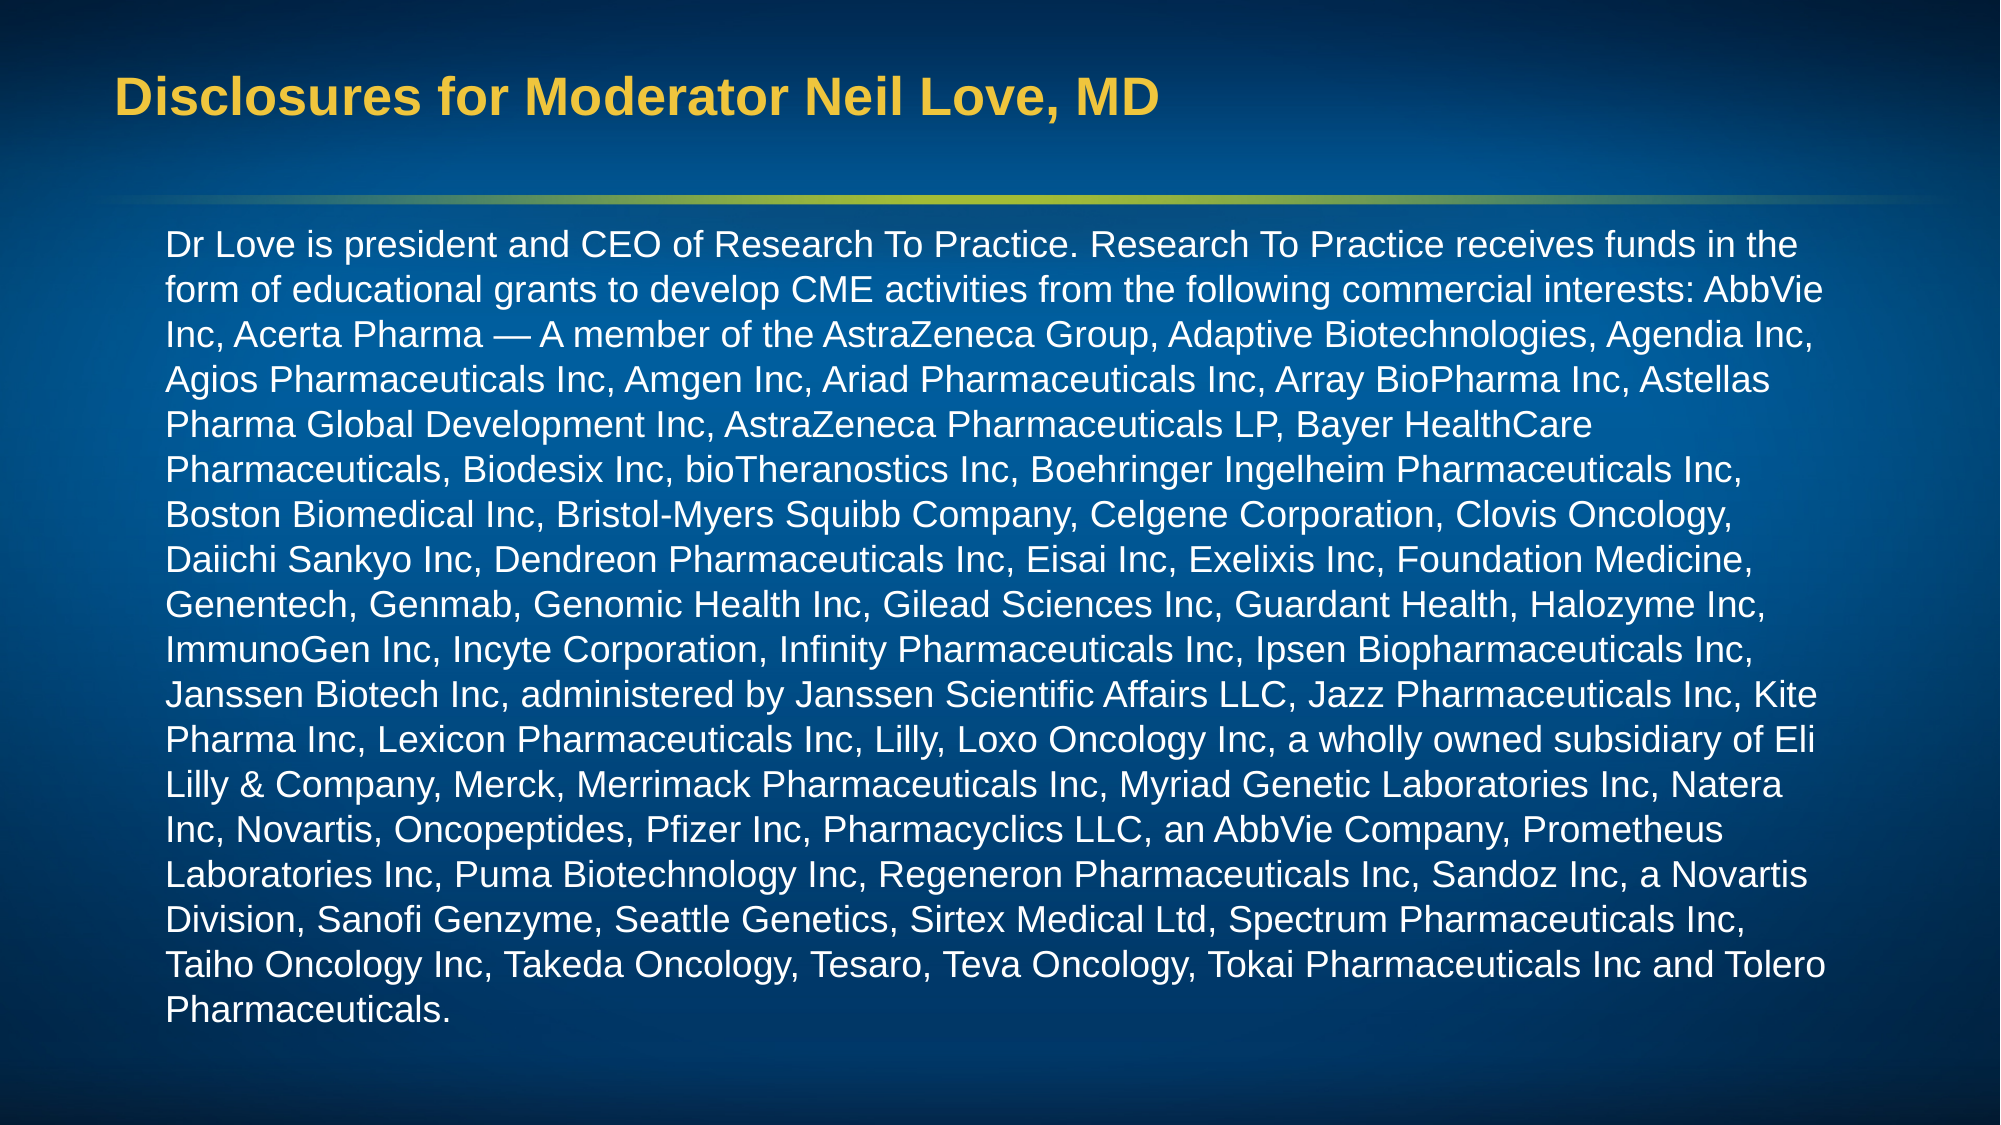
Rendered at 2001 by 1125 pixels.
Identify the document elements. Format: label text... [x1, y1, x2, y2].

list Dr Love is president and CEO of Research To Practice. Research To Practice receives funds in the form of educational grants to develop CME activities from the following commercial interests: AbbVie Inc, Acerta Pharma — A member of the AstraZeneca Group, Adaptive Biotechnologies, Agendia Inc, Agios Pharmaceuticals Inc, Amgen Inc, Ariad Pharmaceuticals Inc, Array BioPharma Inc, Astellas Pharma Global Development Inc, AstraZeneca Pharmaceuticals LP, Bayer HealthCare Pharmaceuticals, Biodesix Inc, bioTheranostics Inc, Boehringer Ingelheim Pharmaceuticals Inc, Boston Biomedical Inc, Bristol-Myers Squibb Company, Celgene Corporation, Clovis Oncology, Daiichi Sankyo Inc, Dendreon Pharmaceuticals Inc, Eisai Inc, Exelixis Inc, Foundation Medicine, Genentech, Genmab, Genomic Health Inc, Gilead Sciences Inc, Guardant Health, Halozyme Inc, ImmunoGen Inc, Incyte Corporation, Infinity Pharmaceuticals Inc, Ipsen Biopharmaceuticals Inc, Janssen Biotech Inc, administered by Janssen Scientific Affairs LLC, Jazz Pharmaceuticals Inc, Kite Pharma Inc, Lexicon Pharmaceuticals Inc, Lilly, Loxo Oncology Inc, a wholly owned subsidiary of Eli Lilly & Company, Merck, Merrimack Pharmaceuticals Inc, Myriad Genetic Laboratories Inc, Natera Inc, Novartis, Oncopeptides, Pfizer Inc, Pharmacyclics LLC, an AbbVie Company, Prometheus Laboratories Inc, Puma Biotechnology Inc, Regeneron Pharmaceuticals Inc, Sandoz Inc, a Novartis Division, Sanofi Genzyme, Seattle Genetics, Sirtex Medical Ltd, Spectrum Pharmaceuticals Inc, Taiho Oncology Inc, Takeda Oncology, Tesaro, Teva Oncology, Tokai Pharmaceuticals Inc and Tolero Pharmaceuticals. [150, 212, 1850, 1090]
title Disclosures for Moderator Neil Love, MD [99, 0, 1900, 188]
picture [0, 0, 2000, 1125]
